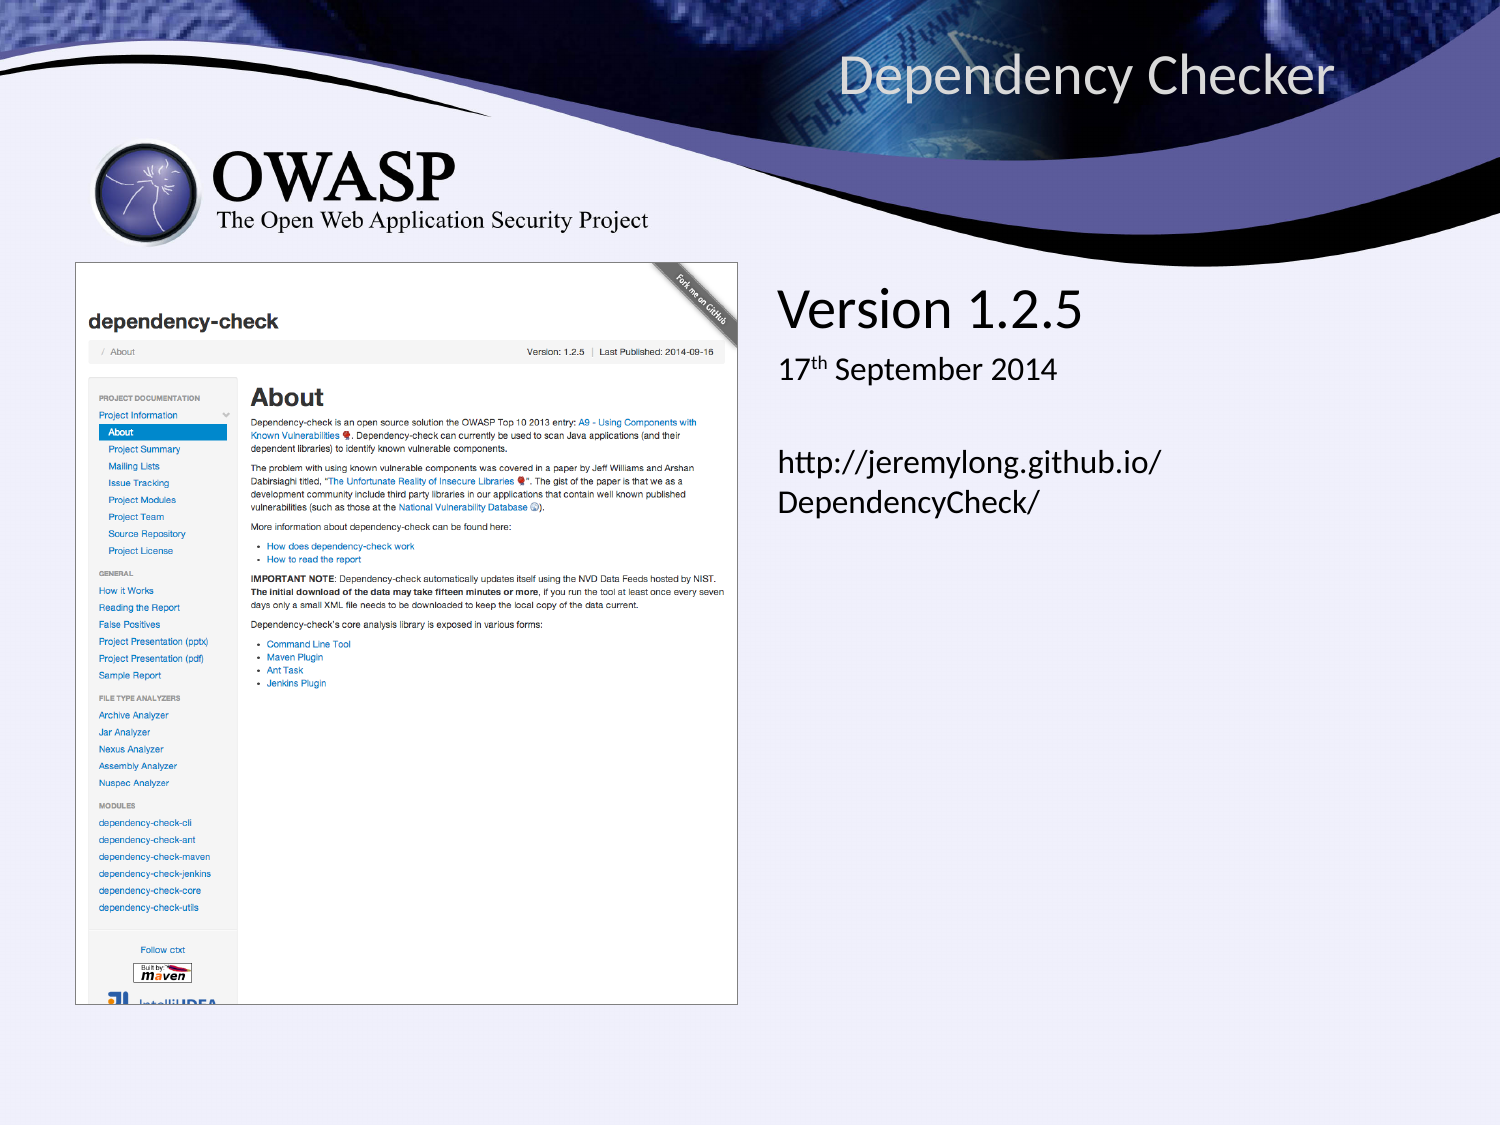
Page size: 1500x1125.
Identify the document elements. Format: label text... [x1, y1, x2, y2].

picture [0, 0, 1500, 1125]
list Version 1.2.5 17th September 2014 http://jeremylong.github.io/DependencyCheck/ [762, 262, 1425, 1005]
title Dependency Checker [699, 12, 1475, 130]
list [74, 262, 738, 1006]
